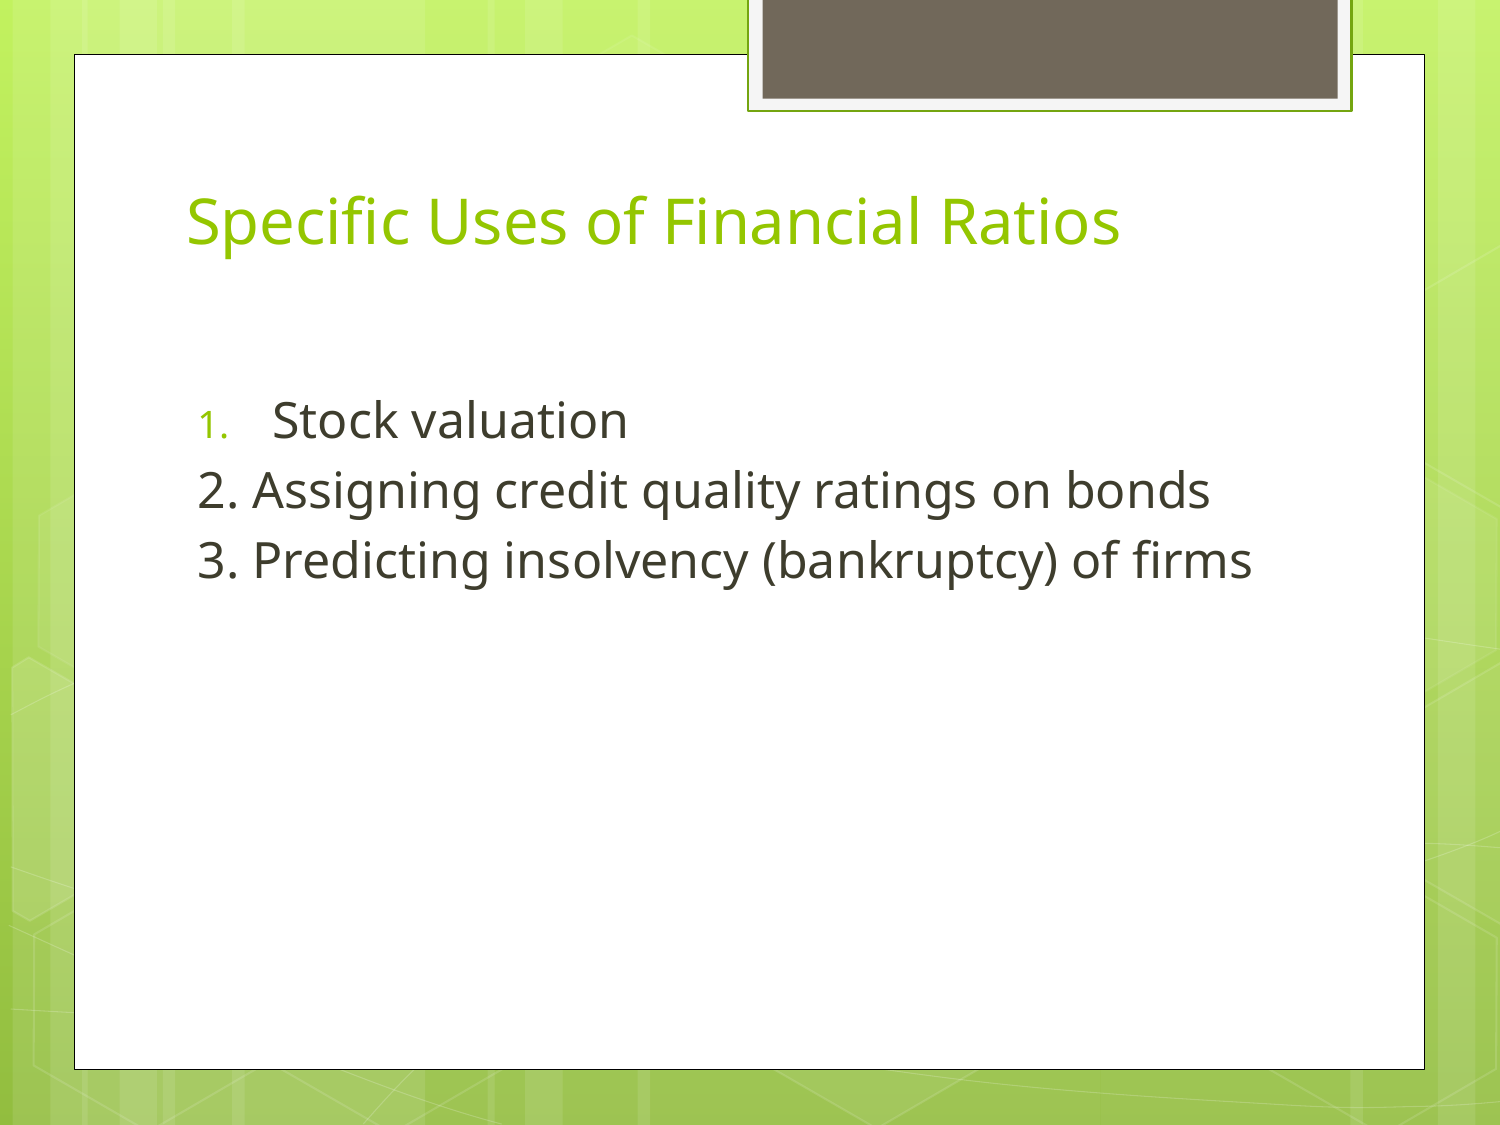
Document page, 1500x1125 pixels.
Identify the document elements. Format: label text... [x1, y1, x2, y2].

title Specific Uses of Financial Ratios [171, 133, 1324, 265]
list Stock valuation 2. Assigning credit quality ratings on bonds 3. Predicting insolvency (bankruptcy) of firms [171, 381, 1283, 957]
